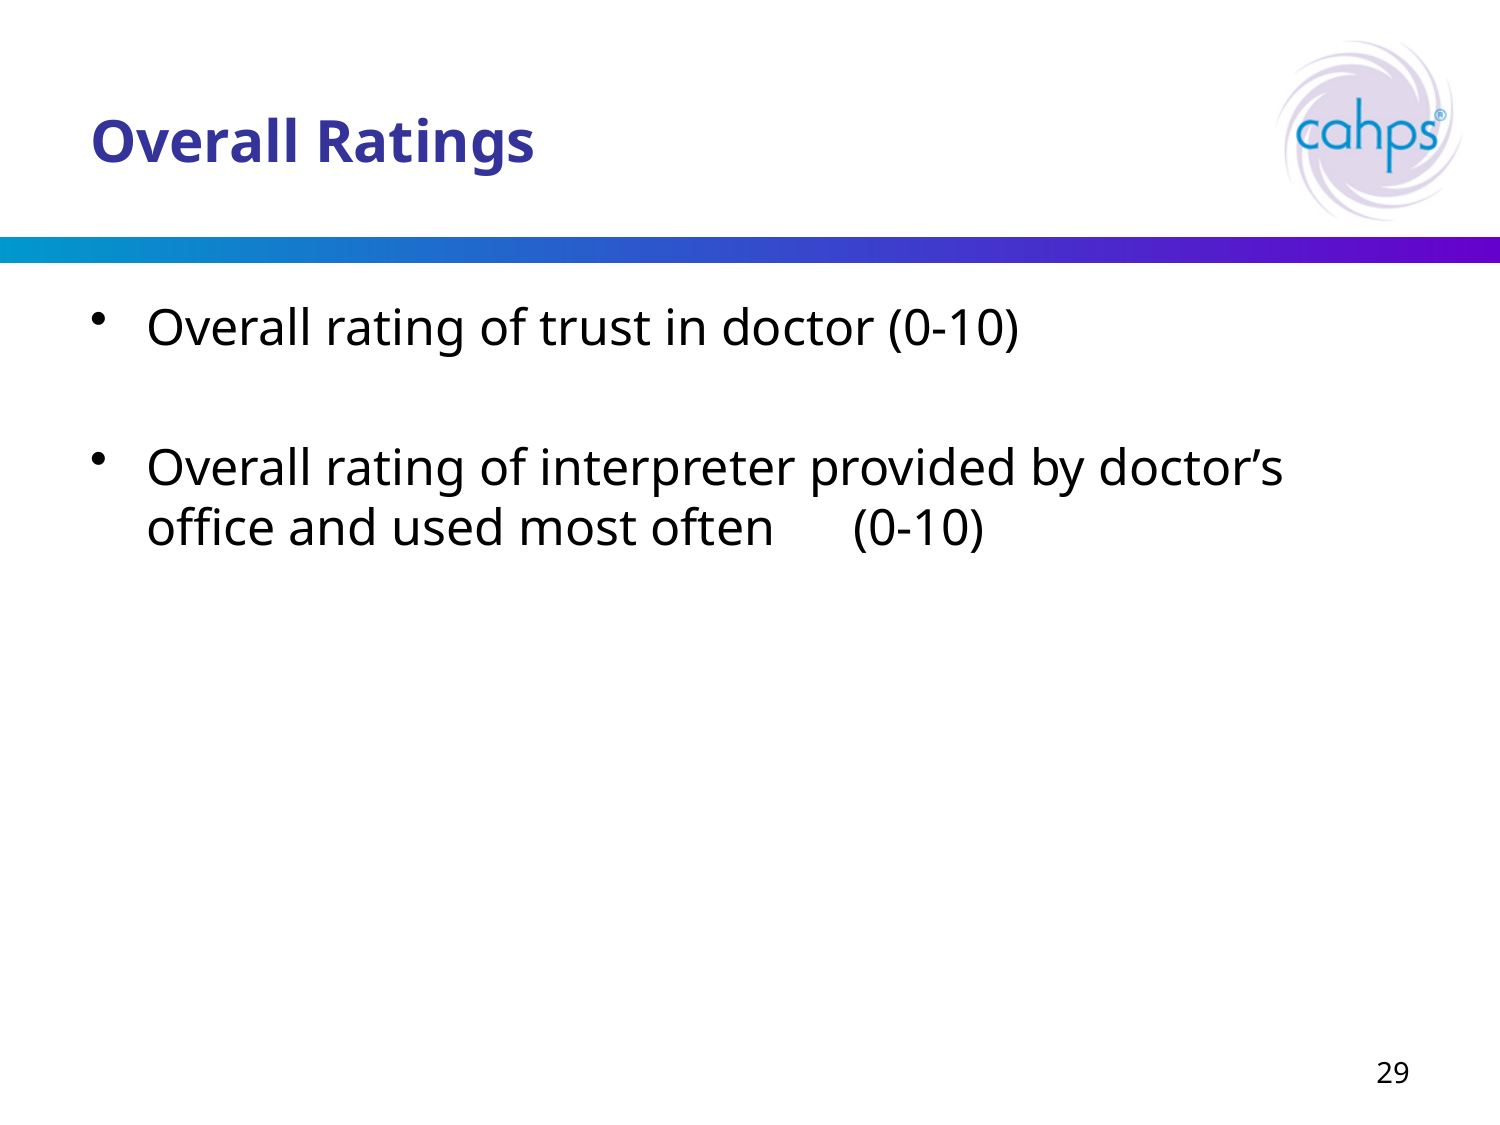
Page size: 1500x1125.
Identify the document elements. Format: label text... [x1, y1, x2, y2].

picture [1275, 37, 1463, 225]
slide_number 29 [1074, 1046, 1426, 1125]
list Overall rating of trust in doctor (0-10) Overall rating of interpreter provided by doctor’s office and used most often (0-10) [75, 287, 1425, 1005]
title Overall Ratings [75, 45, 1313, 233]
